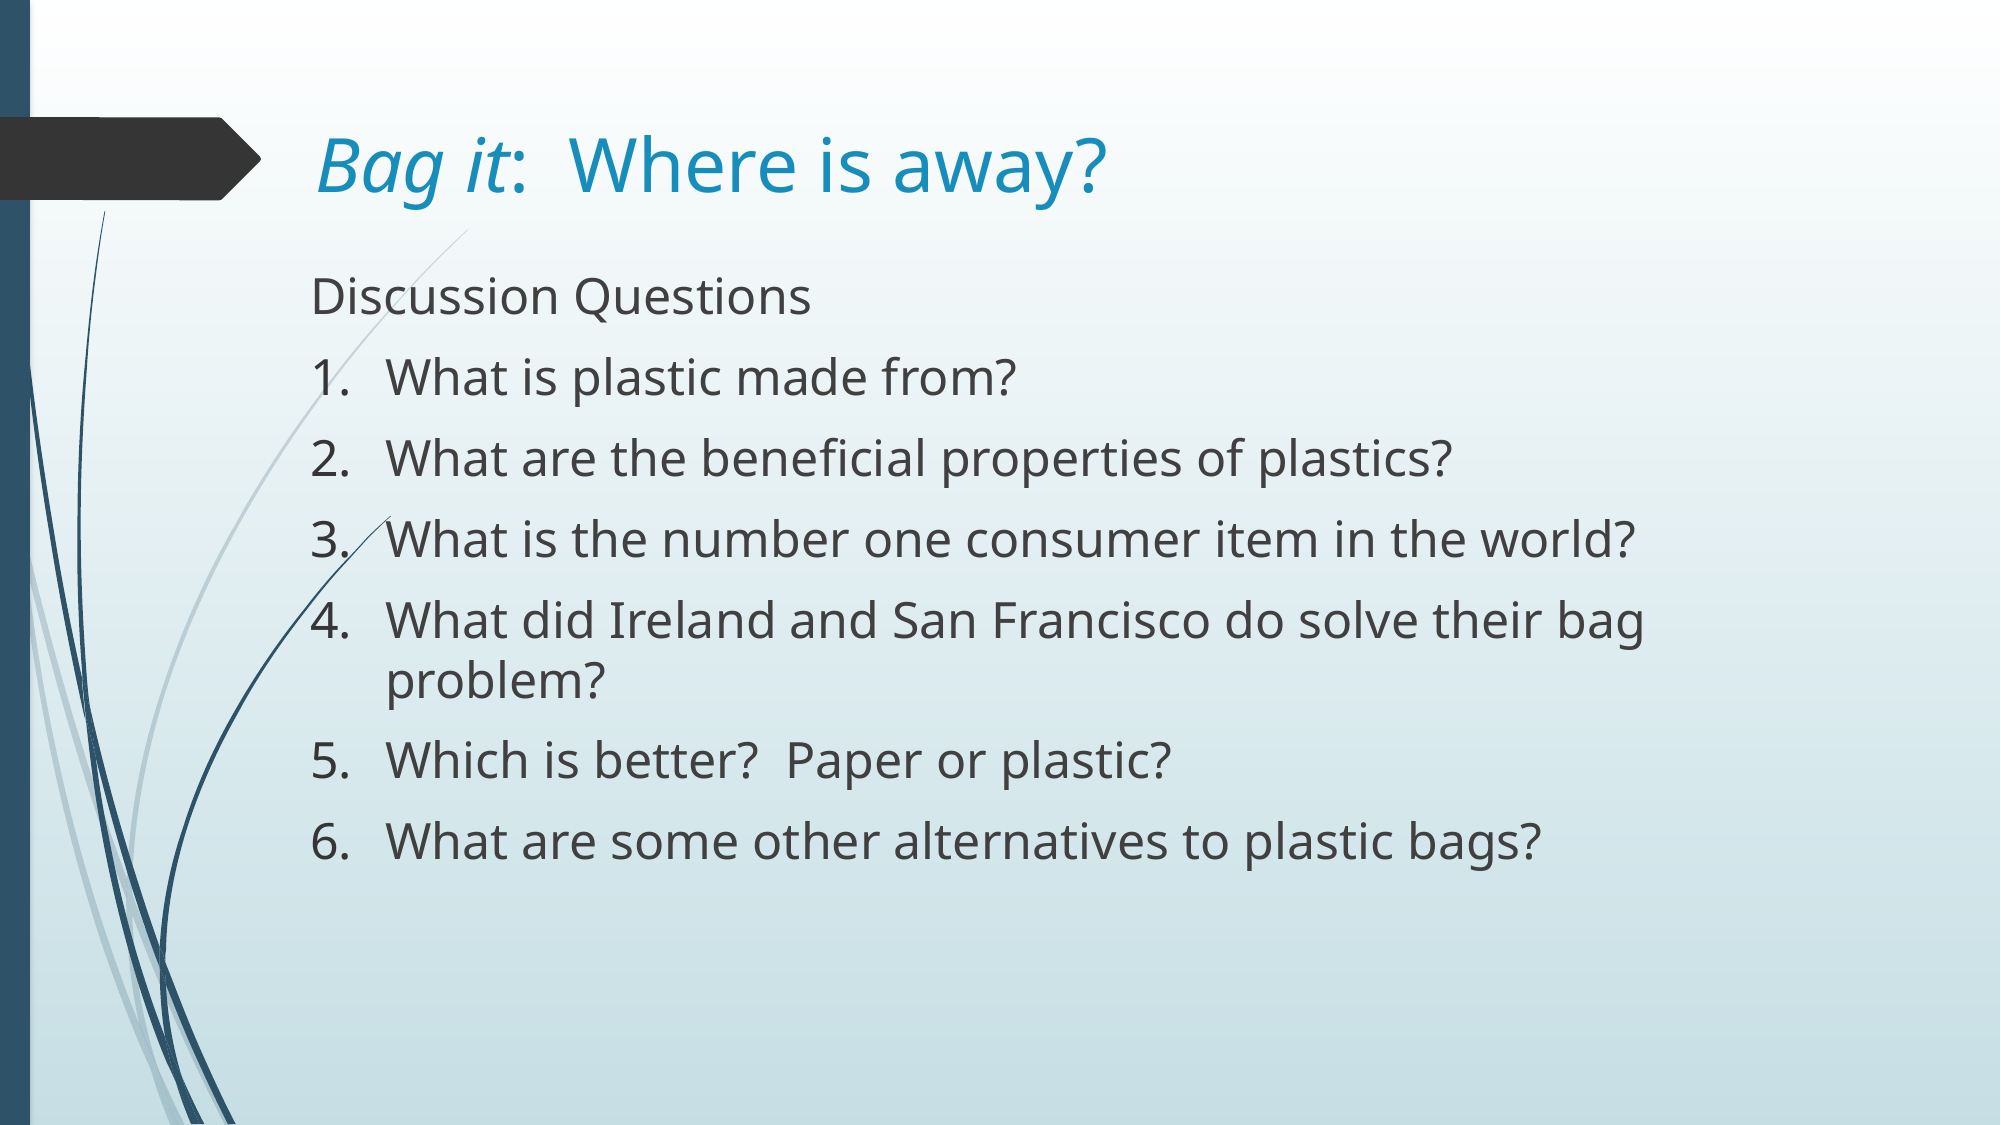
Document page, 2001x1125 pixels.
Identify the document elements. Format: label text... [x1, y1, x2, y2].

list Discussion Questions What is plastic made from? What are the beneficial properties of plastics? What is the number one consumer item in the world? What did Ireland and San Francisco do solve their bag problem? Which is better? Paper or plastic? What are some other alternatives to plastic bags? [295, 257, 1888, 970]
title Bag it: Where is away? [300, 109, 1892, 313]
